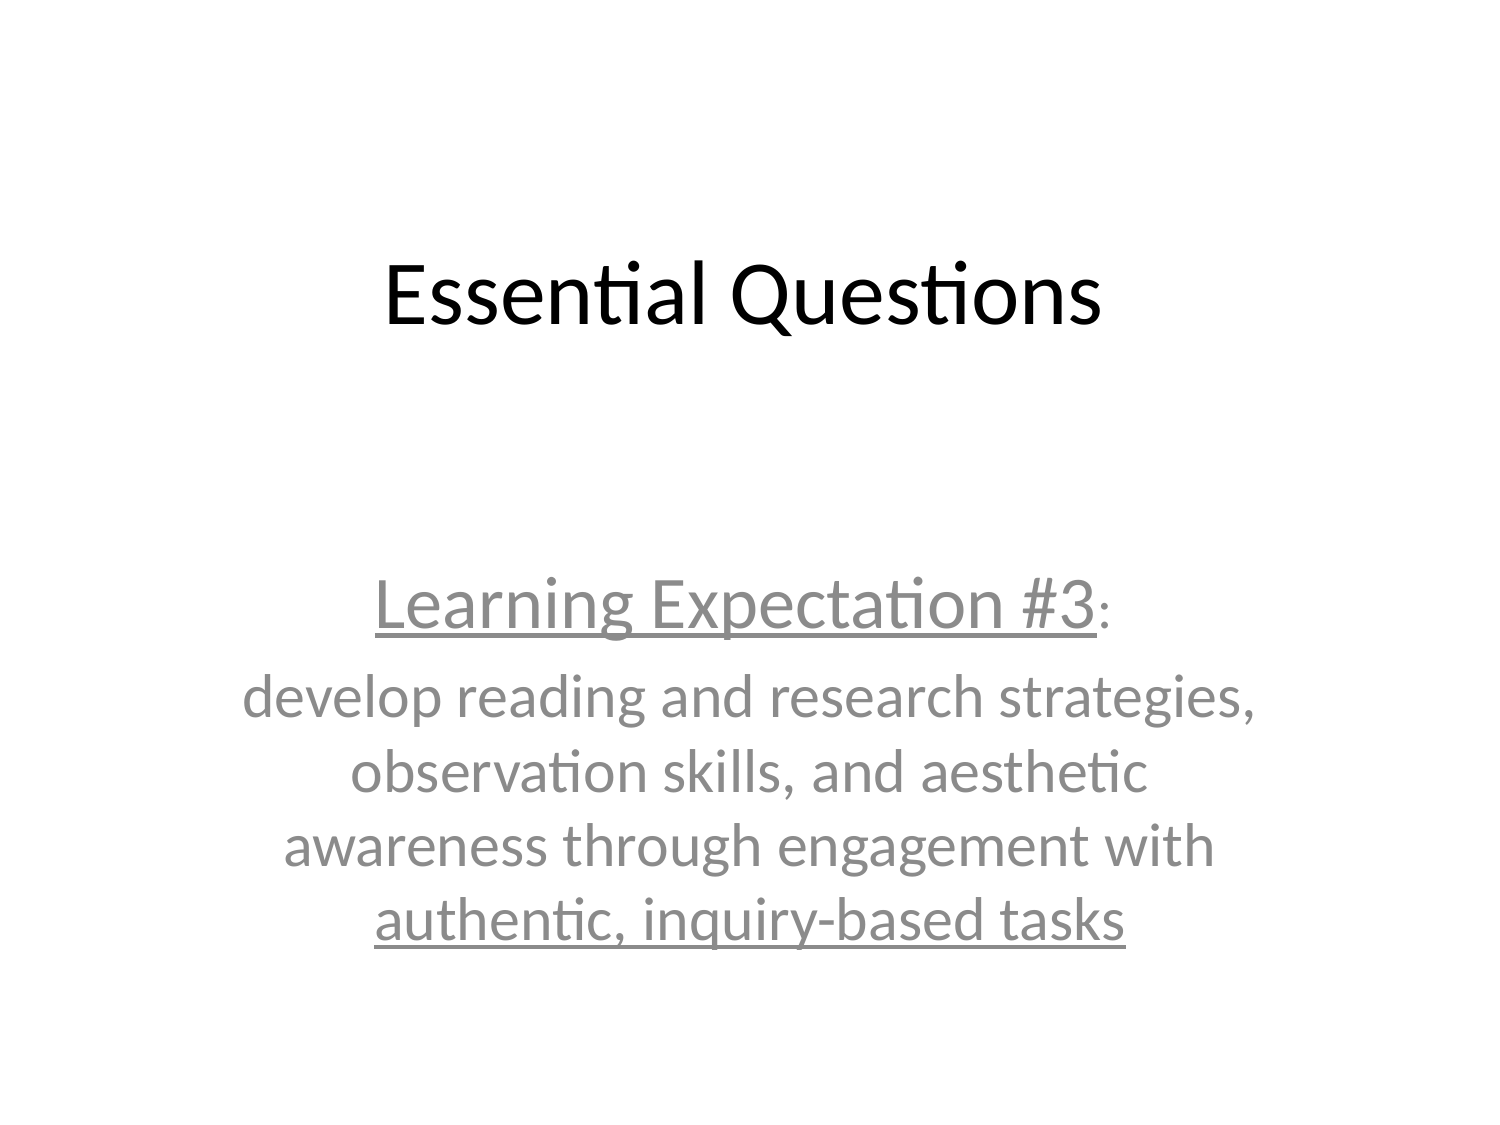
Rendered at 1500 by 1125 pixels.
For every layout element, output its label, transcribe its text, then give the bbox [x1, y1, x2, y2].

title Essential Questions [69, 224, 1420, 350]
subtitle Learning Expectation #3: develop reading and research strategies, observation skills, and aesthetic awareness through engagement with authentic, inquiry-based tasks [225, 546, 1275, 975]
